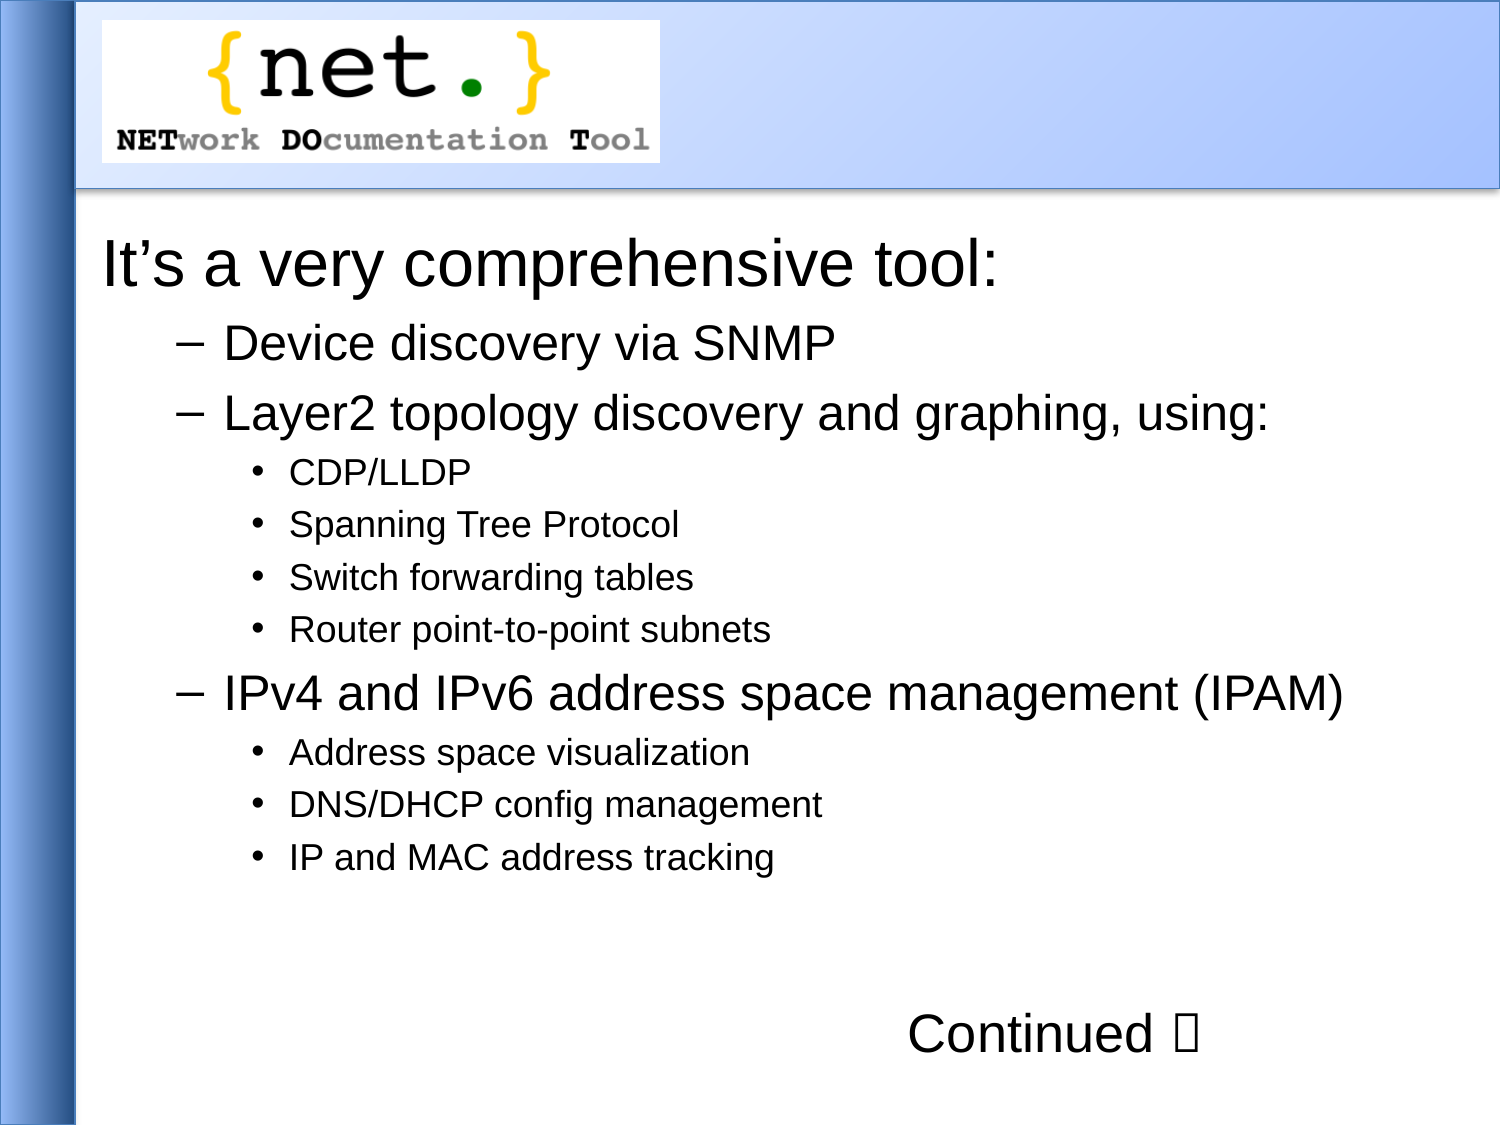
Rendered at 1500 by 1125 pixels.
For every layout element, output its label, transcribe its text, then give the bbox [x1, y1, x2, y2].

picture [102, 19, 660, 164]
title [74, 0, 1500, 189]
list It’s a very comprehensive tool: Device discovery via SNMP Layer2 topology discovery and graphing, using: CDP/LLDP Spanning Tree Protocol Switch forwarding tables Router point-to-point subnets IPv4 and IPv6 address space management (IPAM) Address space visualization DNS/DHCP config management IP and MAC address tracking Continued  [86, 212, 1470, 1109]
